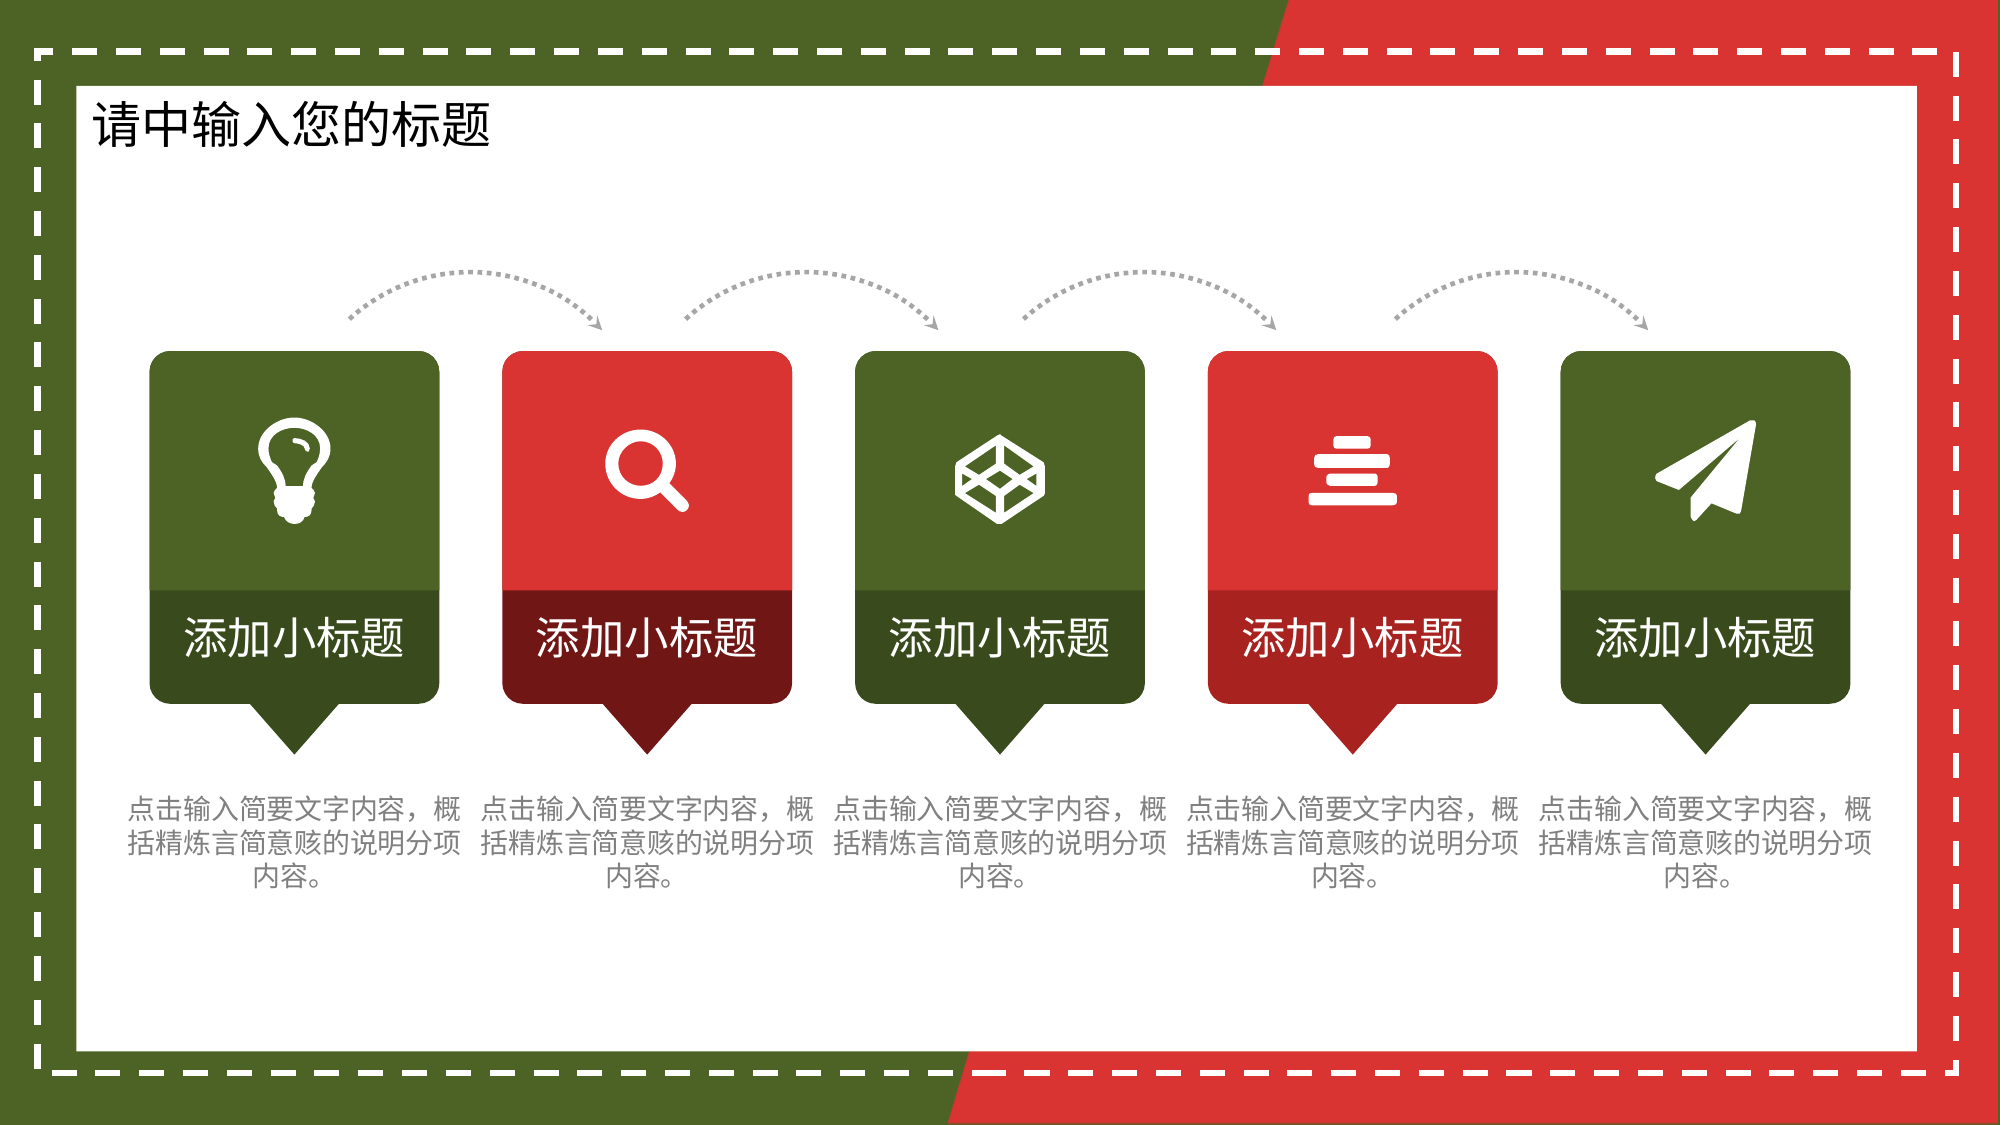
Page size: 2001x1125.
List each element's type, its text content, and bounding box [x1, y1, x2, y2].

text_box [149, 351, 440, 755]
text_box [1560, 351, 1851, 755]
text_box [855, 351, 1145, 755]
text_box 请中输入您的标题 [76, 85, 636, 221]
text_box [1207, 351, 1498, 755]
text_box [502, 351, 793, 755]
text_box [0, 0, 2000, 1125]
